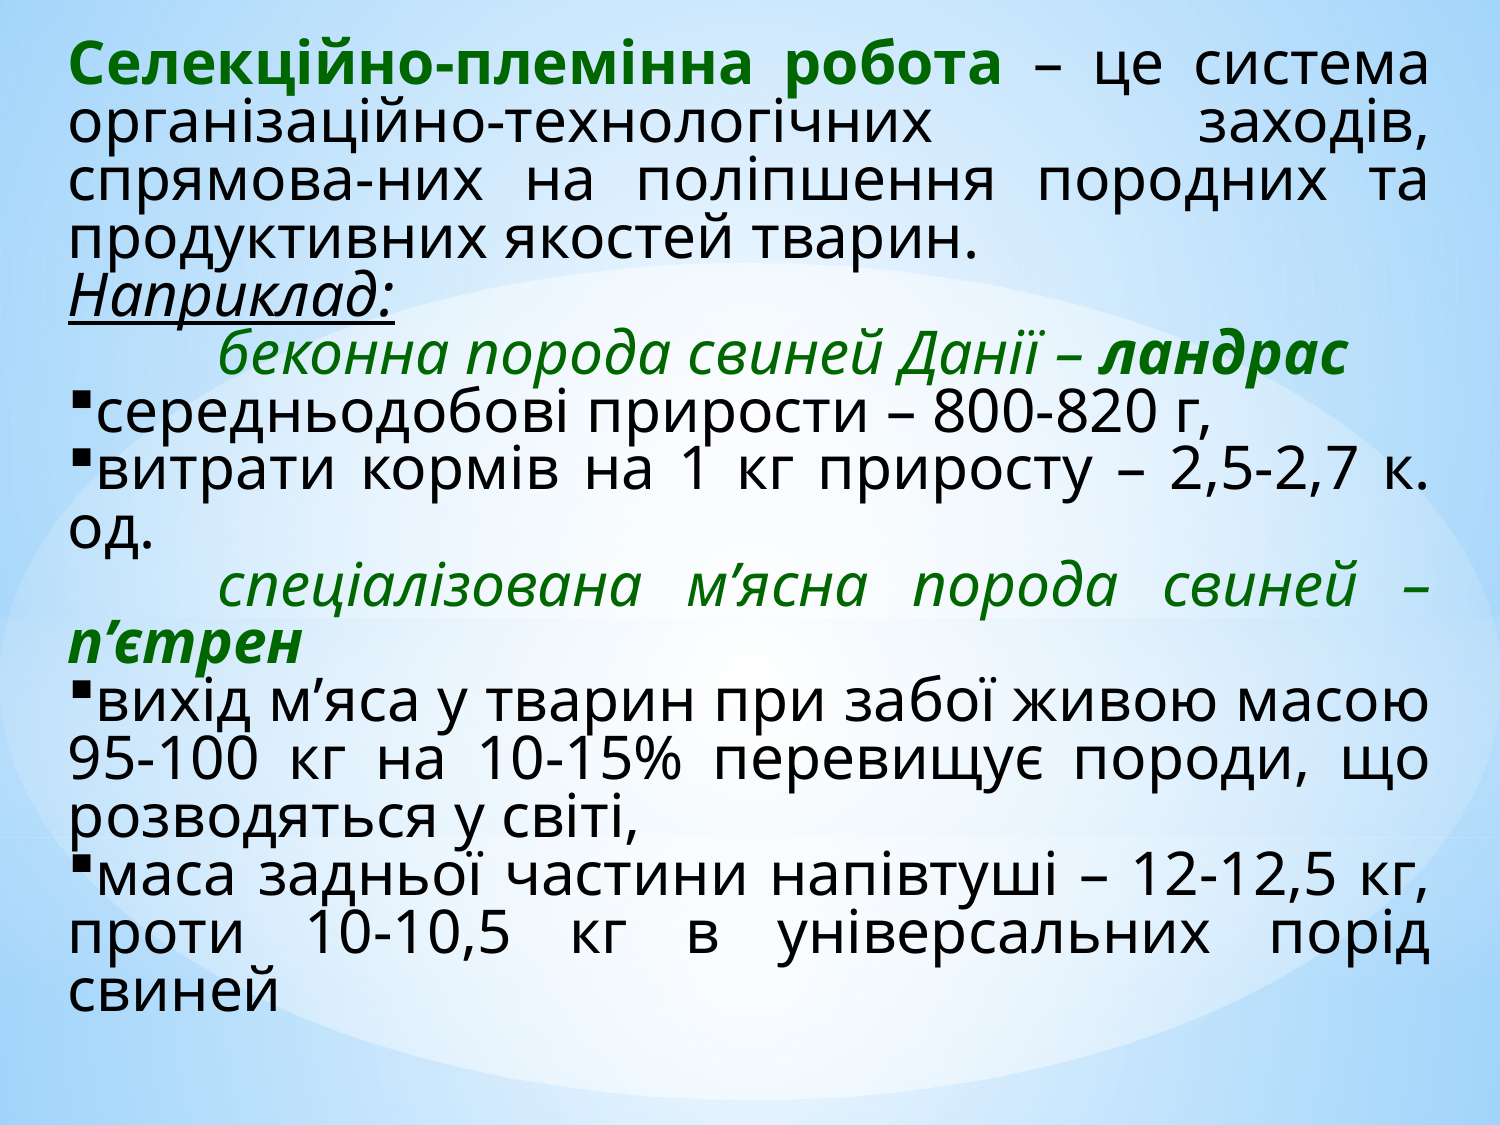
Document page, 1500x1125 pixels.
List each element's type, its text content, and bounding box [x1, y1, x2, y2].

text_box Селекційно-племінна робота – це система організаційно-технологічних заходів, спрямова-них на поліпшення породних та продуктивних якостей тварин. Наприклад: беконна порода свиней Данії – ландрас середньодобові прирости – 800-820 г, витрати кормів на 1 кг приросту – 2,5-2,7 к. од. спеціалізована м’ясна порода свиней – п’єтрен вихід м’яса у тварин при забої живою масою 95-100 кг на 10-15% перевищує породи, що розводяться у світі, маса задньої частини напівтуші – 12-12,5 кг, проти 10-10,5 кг в універсальних порід свиней [53, 30, 1447, 1091]
